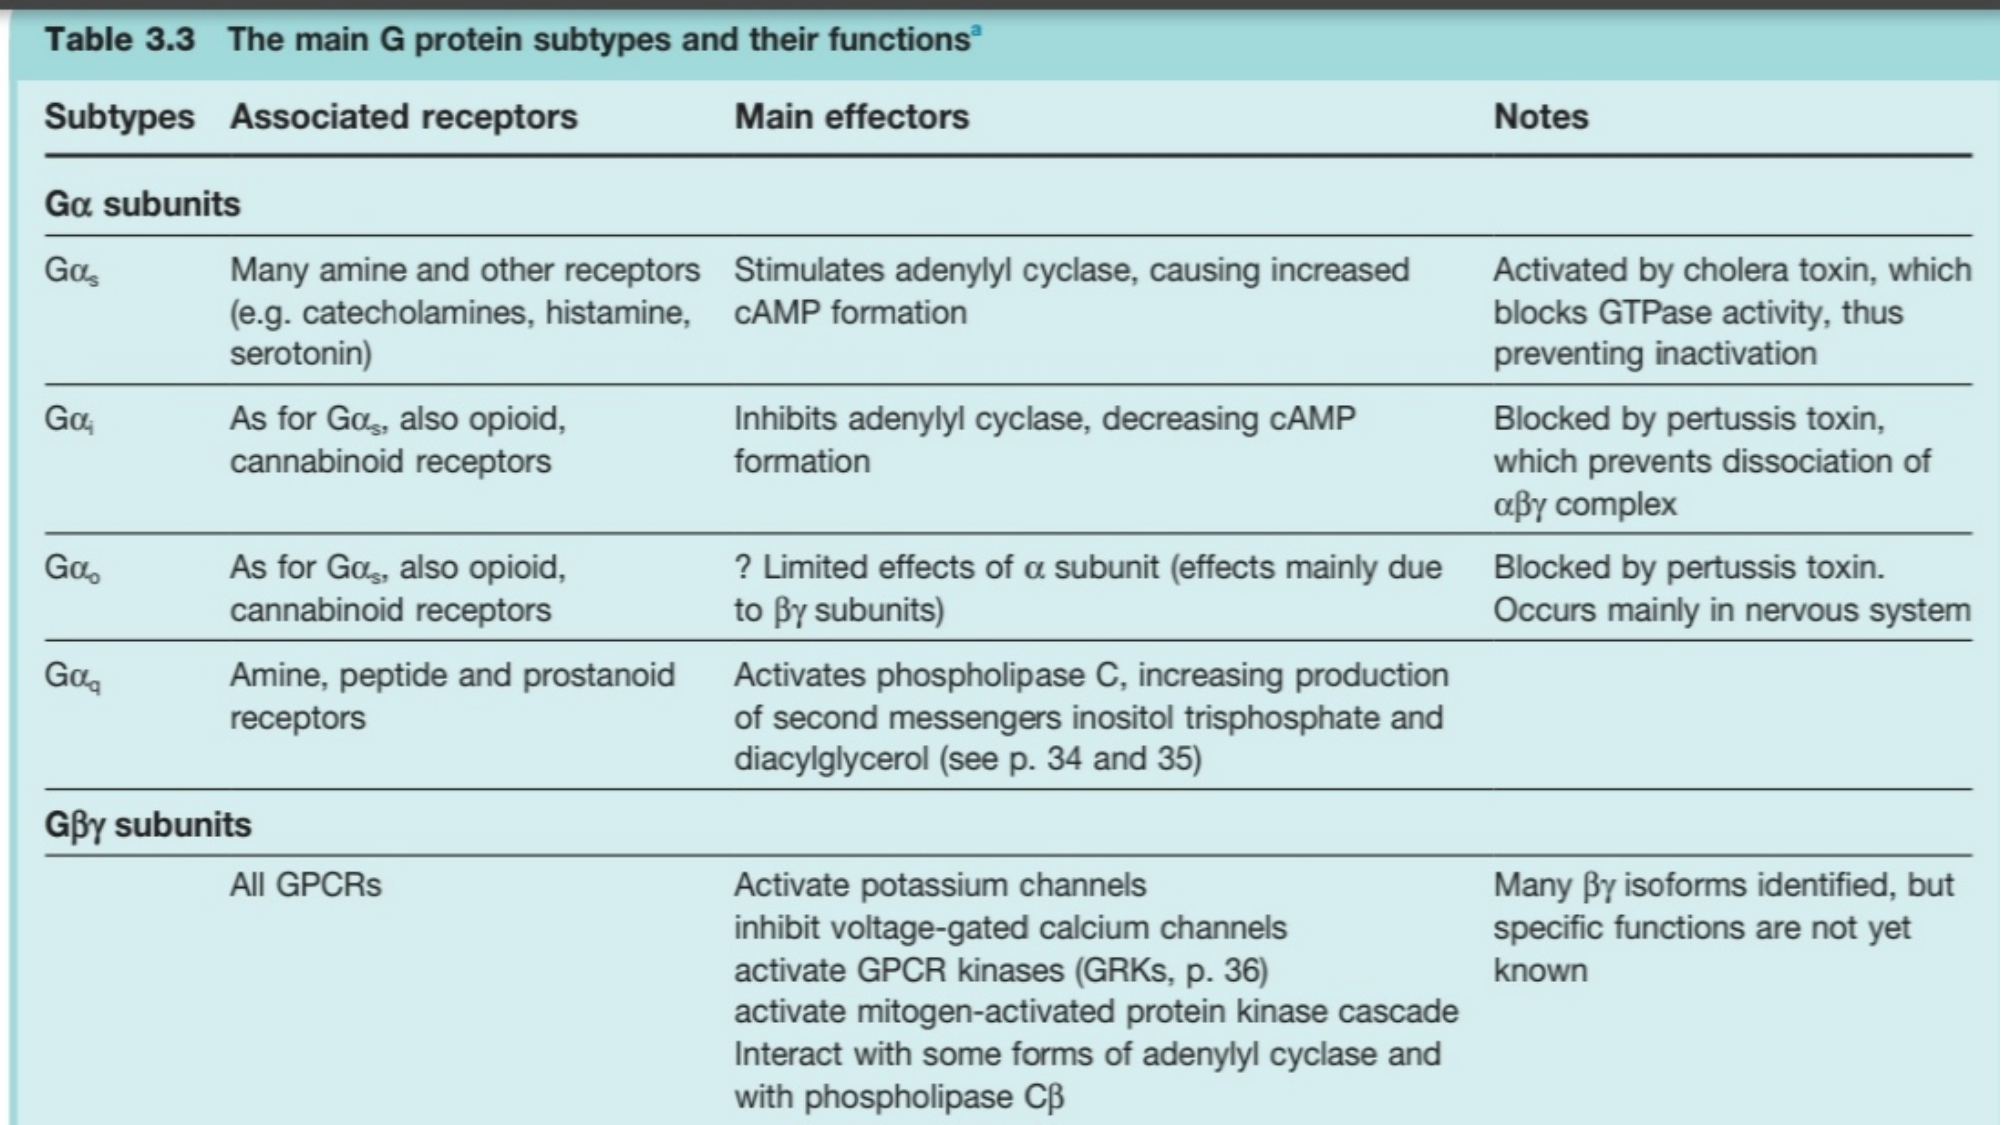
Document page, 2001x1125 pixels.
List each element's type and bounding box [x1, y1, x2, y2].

list [0, 0, 2000, 1125]
